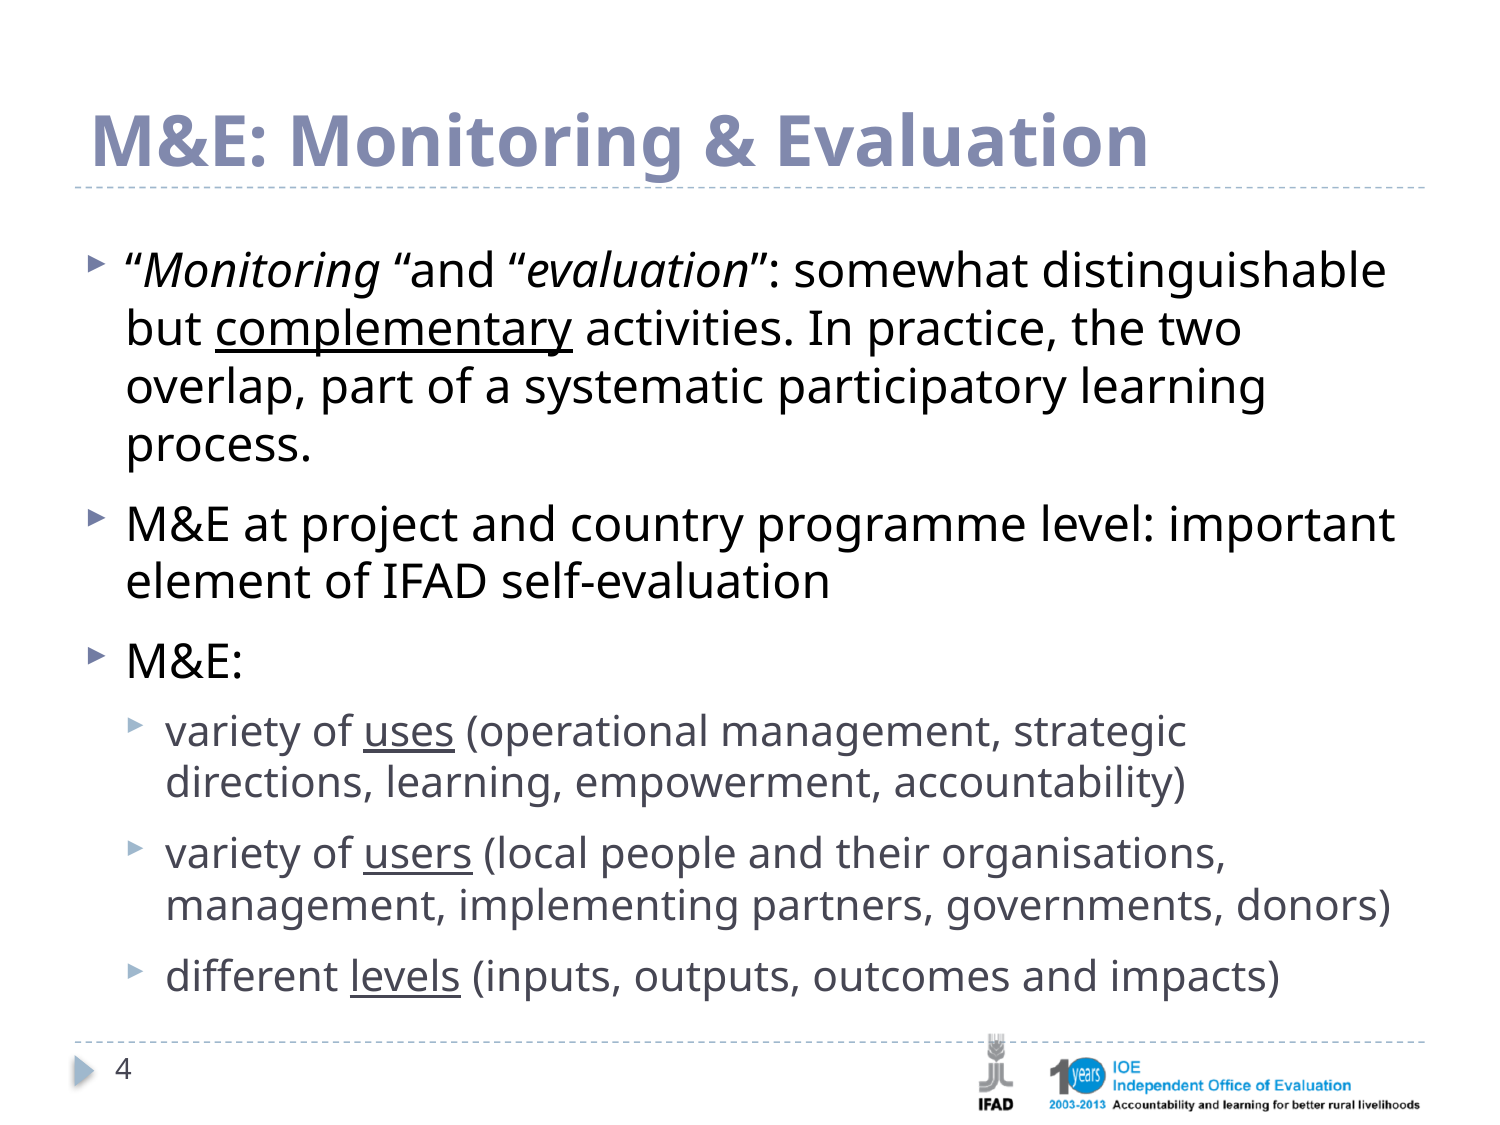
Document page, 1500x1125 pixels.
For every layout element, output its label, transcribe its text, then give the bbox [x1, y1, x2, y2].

title M&E: Monitoring & Evaluation [75, 24, 1425, 188]
list “Monitoring “and “evaluation”: somewhat distinguishable but complementary activities. In practice, the two overlap, part of a systematic participatory learning process. M&E at project and country programme level: important element of IFAD self-evaluation M&E: variety of uses (operational management, strategic directions, learning, empowerment, accountability) variety of users (local people and their organisations, management, implementing partners, governments, donors) different levels (inputs, outputs, outcomes and impacts) [70, 231, 1419, 1016]
picture [974, 1027, 1423, 1113]
slide_number 4 [100, 1042, 426, 1103]
